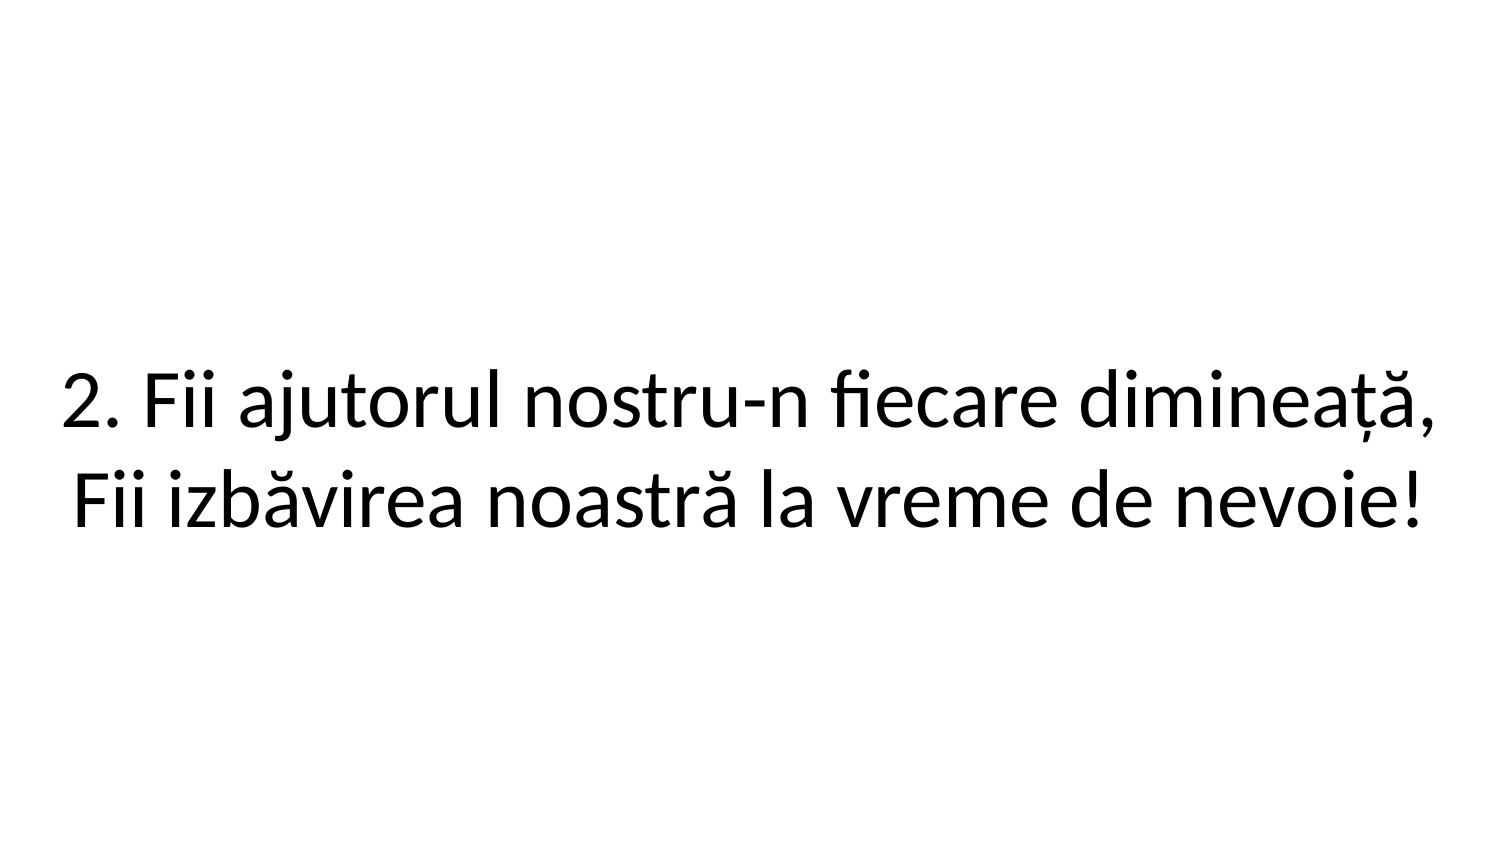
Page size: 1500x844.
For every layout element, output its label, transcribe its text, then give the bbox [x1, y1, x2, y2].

text_box 2. Fii ajutorul nostru-n fiecare dimineață, Fii izbăvirea noastră la vreme de nevoie! [45, 292, 1455, 552]
